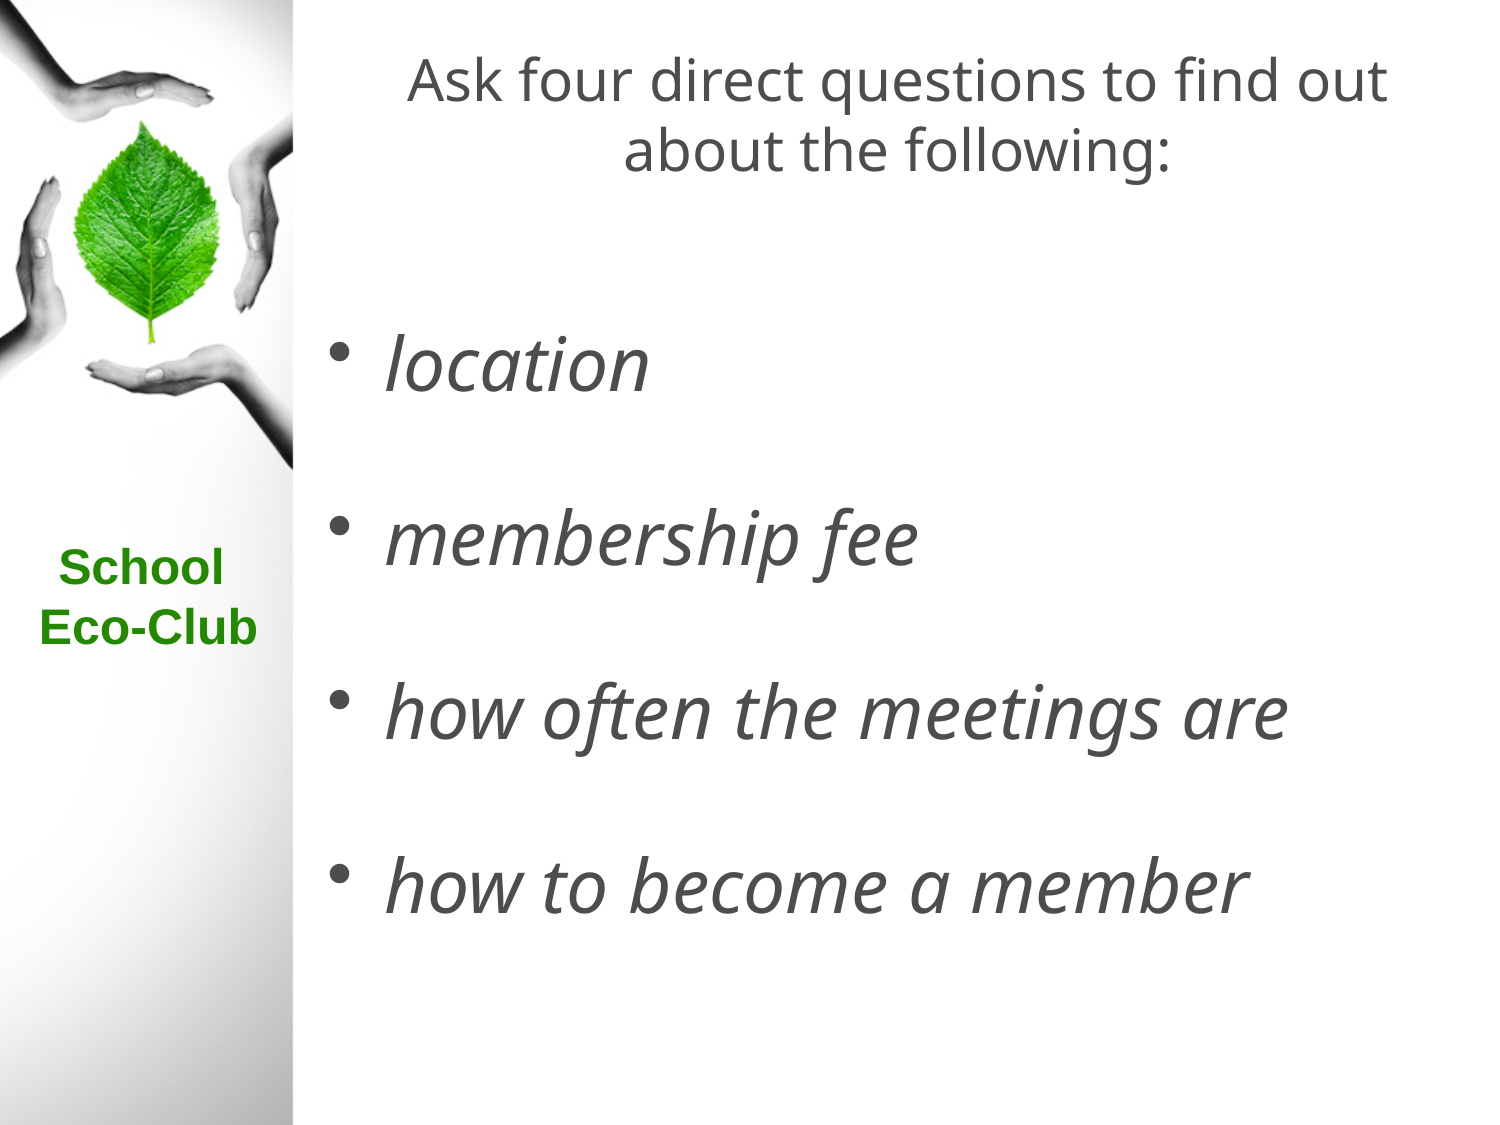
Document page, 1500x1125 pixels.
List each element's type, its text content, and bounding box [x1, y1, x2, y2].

title Ask four direct questions to find out about the following: [329, 54, 1467, 172]
list location membership fee how often the meetings are how to become a member [312, 326, 1451, 1027]
picture [0, 0, 1500, 1125]
text_box School Eco-Club [0, 527, 514, 662]
